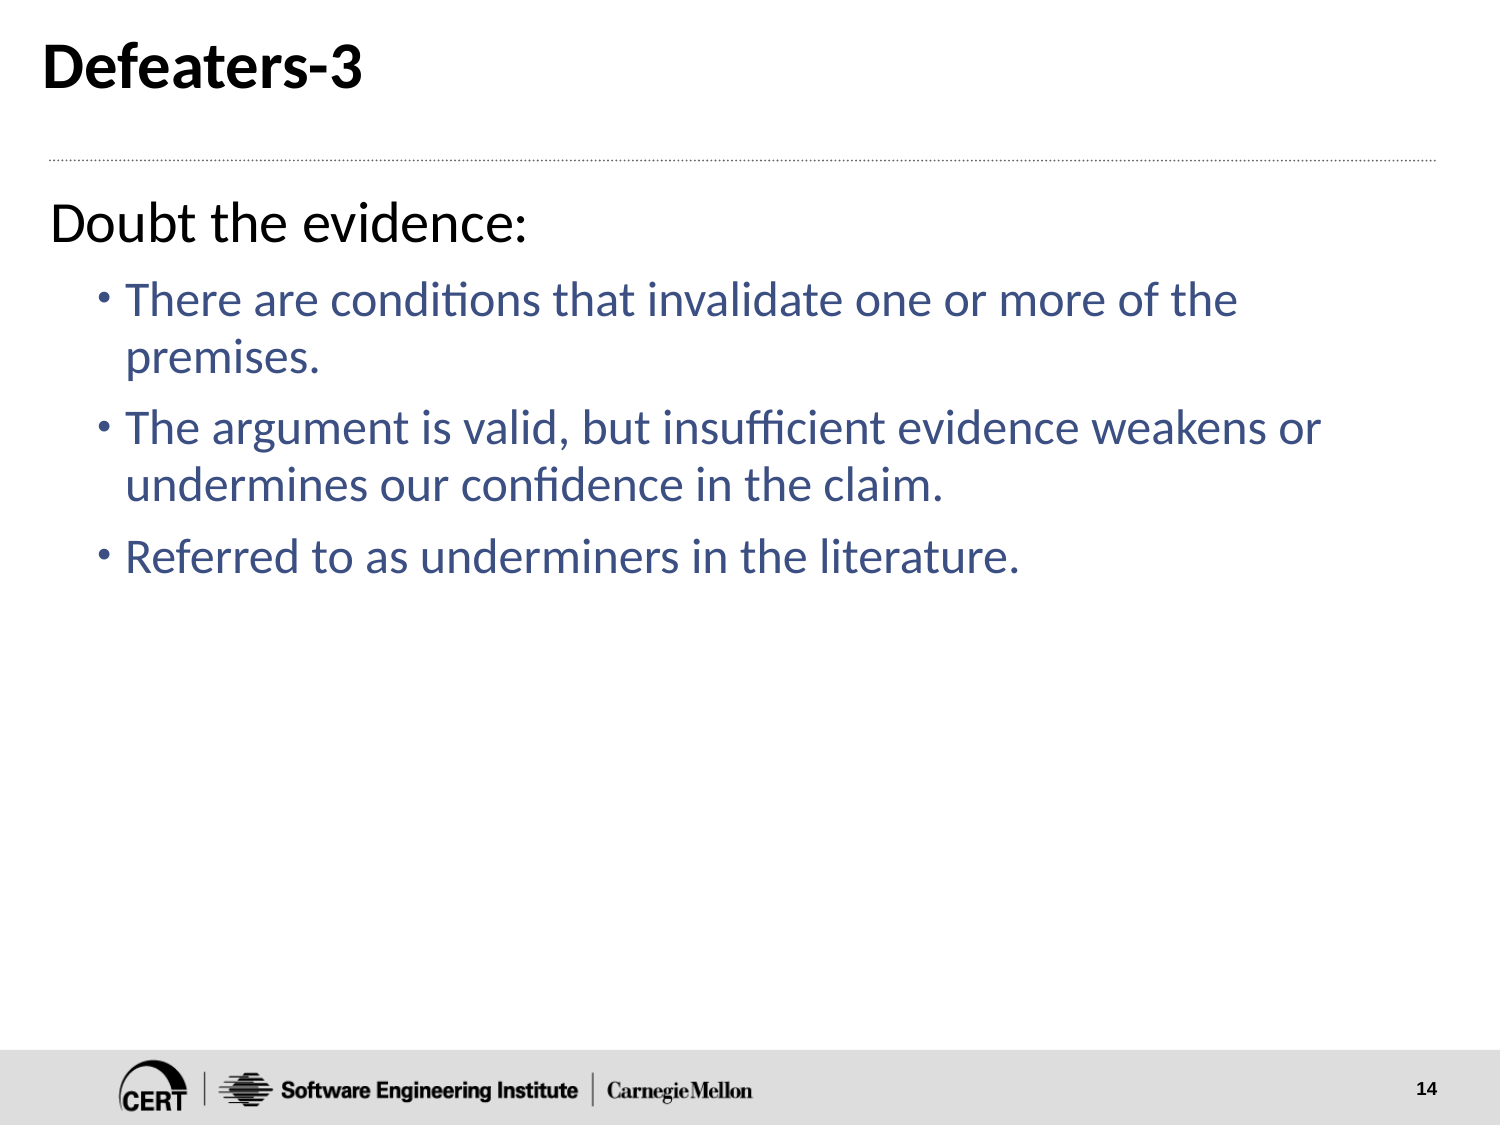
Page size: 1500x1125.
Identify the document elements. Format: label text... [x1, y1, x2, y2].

picture [102, 1056, 765, 1117]
title Defeaters-3 [42, 37, 1434, 155]
list Doubt the evidence: There are conditions that invalidate one or more of the premises. The argument is valid, but insufficient evidence weakens or undermines our confidence in the claim. Referred to as underminers in the literature. [49, 187, 1438, 1001]
